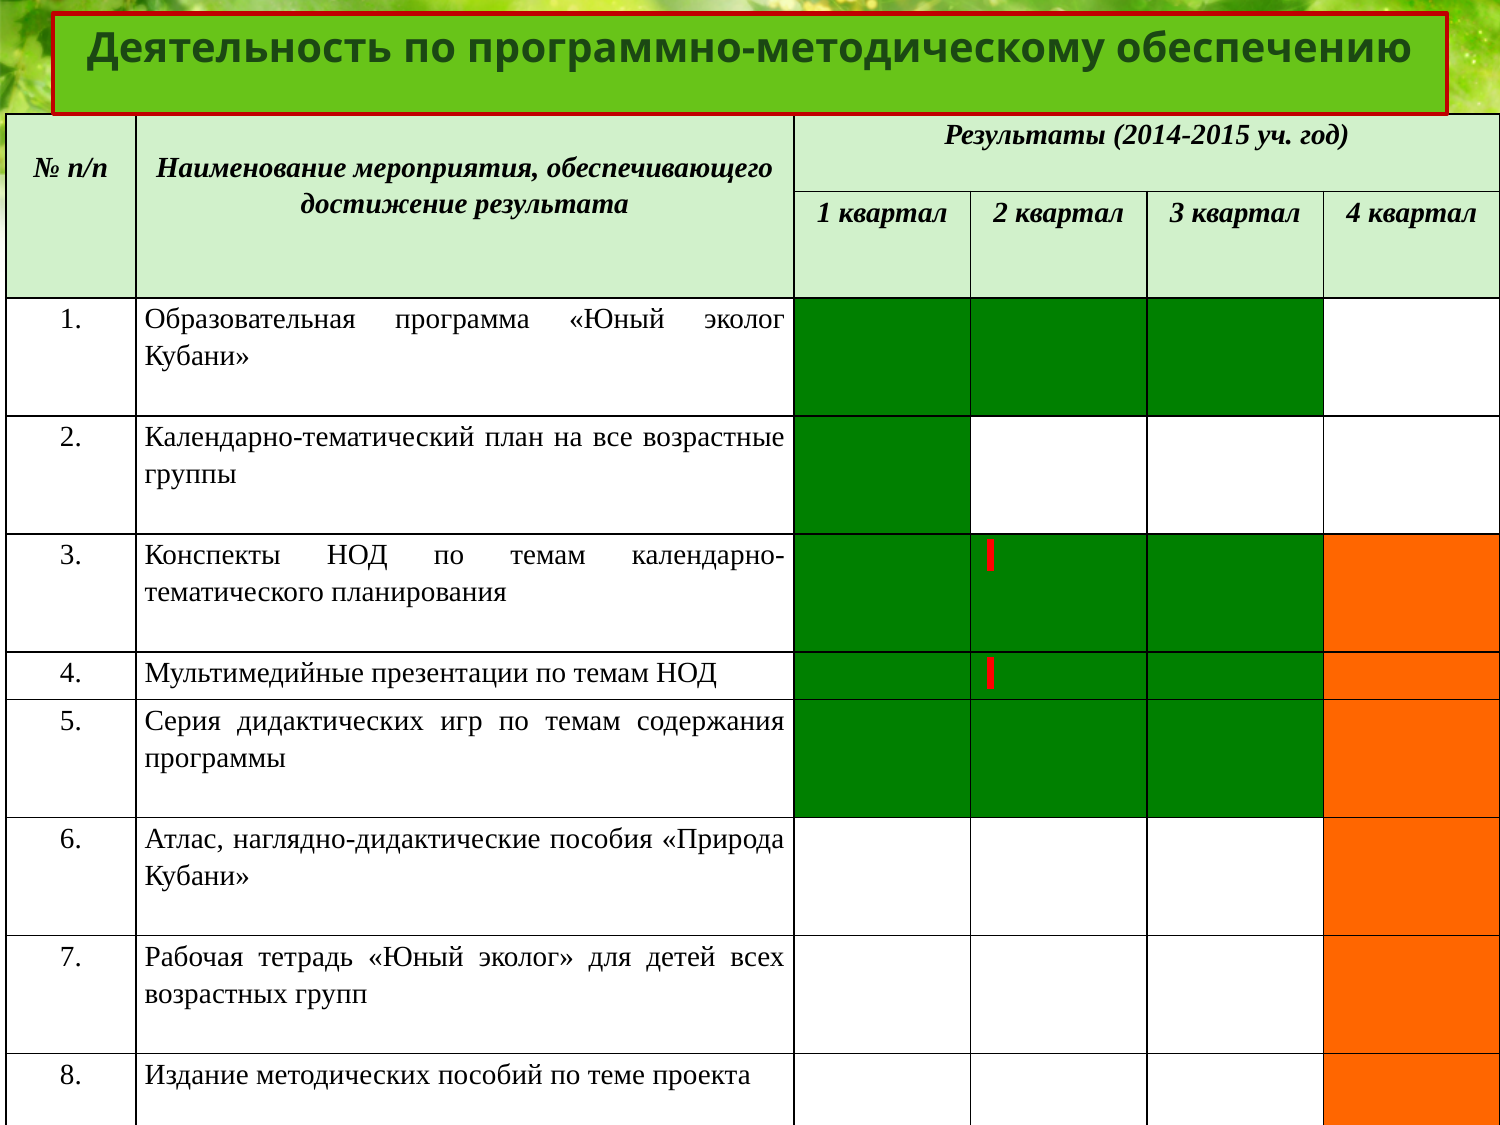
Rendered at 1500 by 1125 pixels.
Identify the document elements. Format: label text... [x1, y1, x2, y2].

table_cell Рабочая тетрадь «Юный эколог» для детей всех возрастных групп [137, 936, 793, 1053]
table_header Наименование мероприятия, обеспечивающего достижение результата [137, 116, 793, 297]
table_cell Образовательная программа «Юный эколог Кубани» [137, 299, 793, 415]
table_cell 1 квартал [795, 192, 970, 297]
table_cell [1148, 1054, 1323, 1125]
table_cell [1148, 700, 1323, 817]
table_cell [971, 535, 1146, 651]
table_cell [971, 700, 1146, 817]
table_cell [1148, 653, 1323, 699]
table_cell [1148, 417, 1323, 533]
table_cell [971, 1054, 1146, 1125]
table_cell [1324, 1054, 1499, 1125]
table_header Результаты (2014-2015 уч. год) [795, 115, 1499, 191]
text_box Деятельность по программно-методическому обеспечению [51, 11, 1449, 116]
table_cell [1148, 936, 1323, 1053]
table_cell [971, 936, 1146, 1053]
table_cell [1324, 818, 1499, 935]
table_cell [795, 535, 970, 651]
table_cell 2. [7, 417, 135, 533]
table_cell 8. [7, 1054, 135, 1125]
table_cell 3 квартал [1148, 192, 1323, 297]
table_cell [795, 818, 970, 935]
table_cell [971, 653, 1146, 699]
table_cell Мультимедийные презентации по темам НОД [137, 653, 793, 699]
table_cell 5. [7, 700, 135, 817]
table_cell 4 квартал [1324, 192, 1499, 297]
table_cell [795, 299, 970, 415]
table_cell Конспекты НОД по темам календарно-тематического планирования [137, 535, 793, 651]
table_cell [1148, 535, 1323, 651]
table_cell [795, 700, 970, 817]
table_cell Издание методических пособий по теме проекта [137, 1054, 793, 1125]
table_cell [1148, 818, 1323, 935]
table_cell Серия дидактических игр по темам содержания программы [137, 700, 793, 817]
table_cell [1324, 653, 1499, 699]
picture [0, 0, 1500, 1125]
table_cell 4. [7, 653, 135, 699]
table_cell 2 квартал [971, 192, 1146, 297]
table_cell [795, 417, 970, 533]
table_cell [795, 936, 970, 1053]
table_cell [1324, 936, 1499, 1053]
table_cell [1324, 700, 1499, 817]
table_cell [1324, 417, 1499, 533]
table_cell [971, 818, 1146, 935]
table_cell Календарно-тематический план на все возрастные группы [137, 417, 793, 533]
table_cell [1148, 299, 1323, 415]
table_cell [971, 417, 1146, 533]
table_cell [1324, 299, 1499, 415]
table_cell 6. [7, 818, 135, 935]
table_cell 3. [7, 535, 135, 651]
table_cell [795, 1054, 970, 1125]
table_cell [1324, 535, 1499, 651]
table_header № п/п [7, 115, 135, 297]
table_cell 7. [7, 936, 135, 1053]
table_cell Атлас, наглядно-дидактические пособия «Природа Кубани» [137, 818, 793, 935]
table_cell [795, 653, 970, 699]
table_cell 1. [7, 299, 135, 415]
table_cell [971, 299, 1146, 415]
